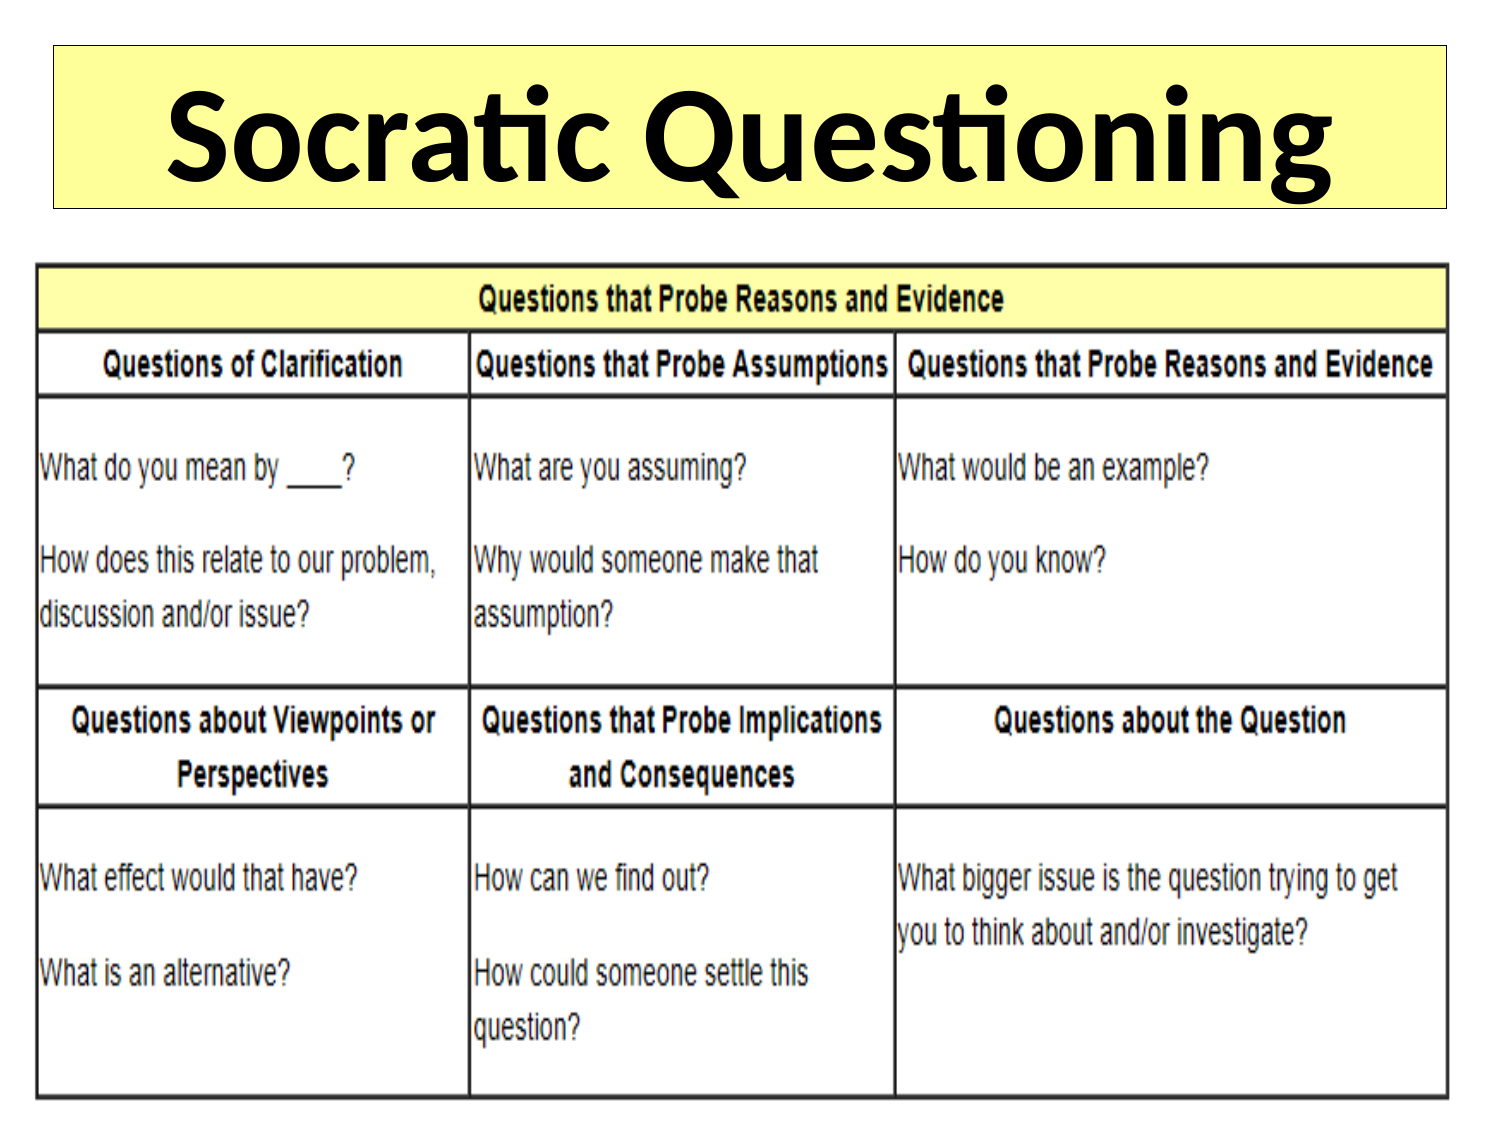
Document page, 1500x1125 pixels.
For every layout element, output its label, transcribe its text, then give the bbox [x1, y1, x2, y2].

title Socratic Questioning [53, 45, 1447, 209]
picture [27, 231, 1466, 1125]
